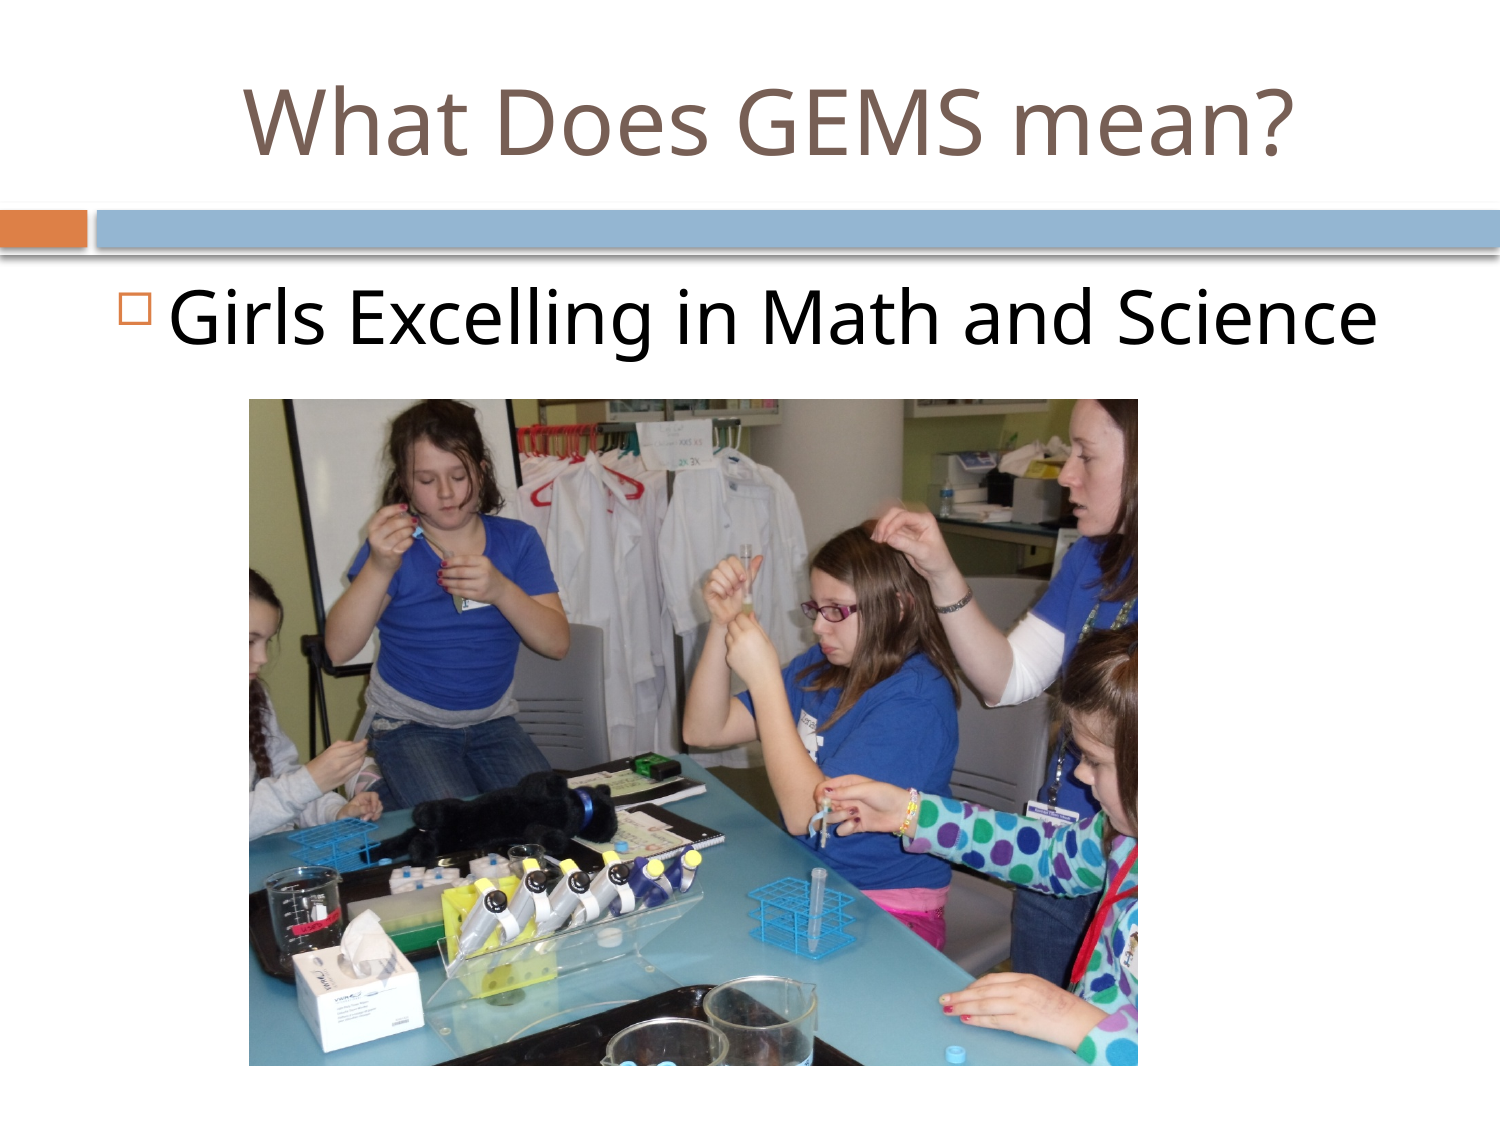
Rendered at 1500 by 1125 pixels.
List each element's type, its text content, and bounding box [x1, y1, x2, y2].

list Girls Excelling in Math and Science [100, 262, 1438, 1000]
picture [249, 399, 1138, 1066]
title What Does GEMS mean? [100, 37, 1438, 200]
